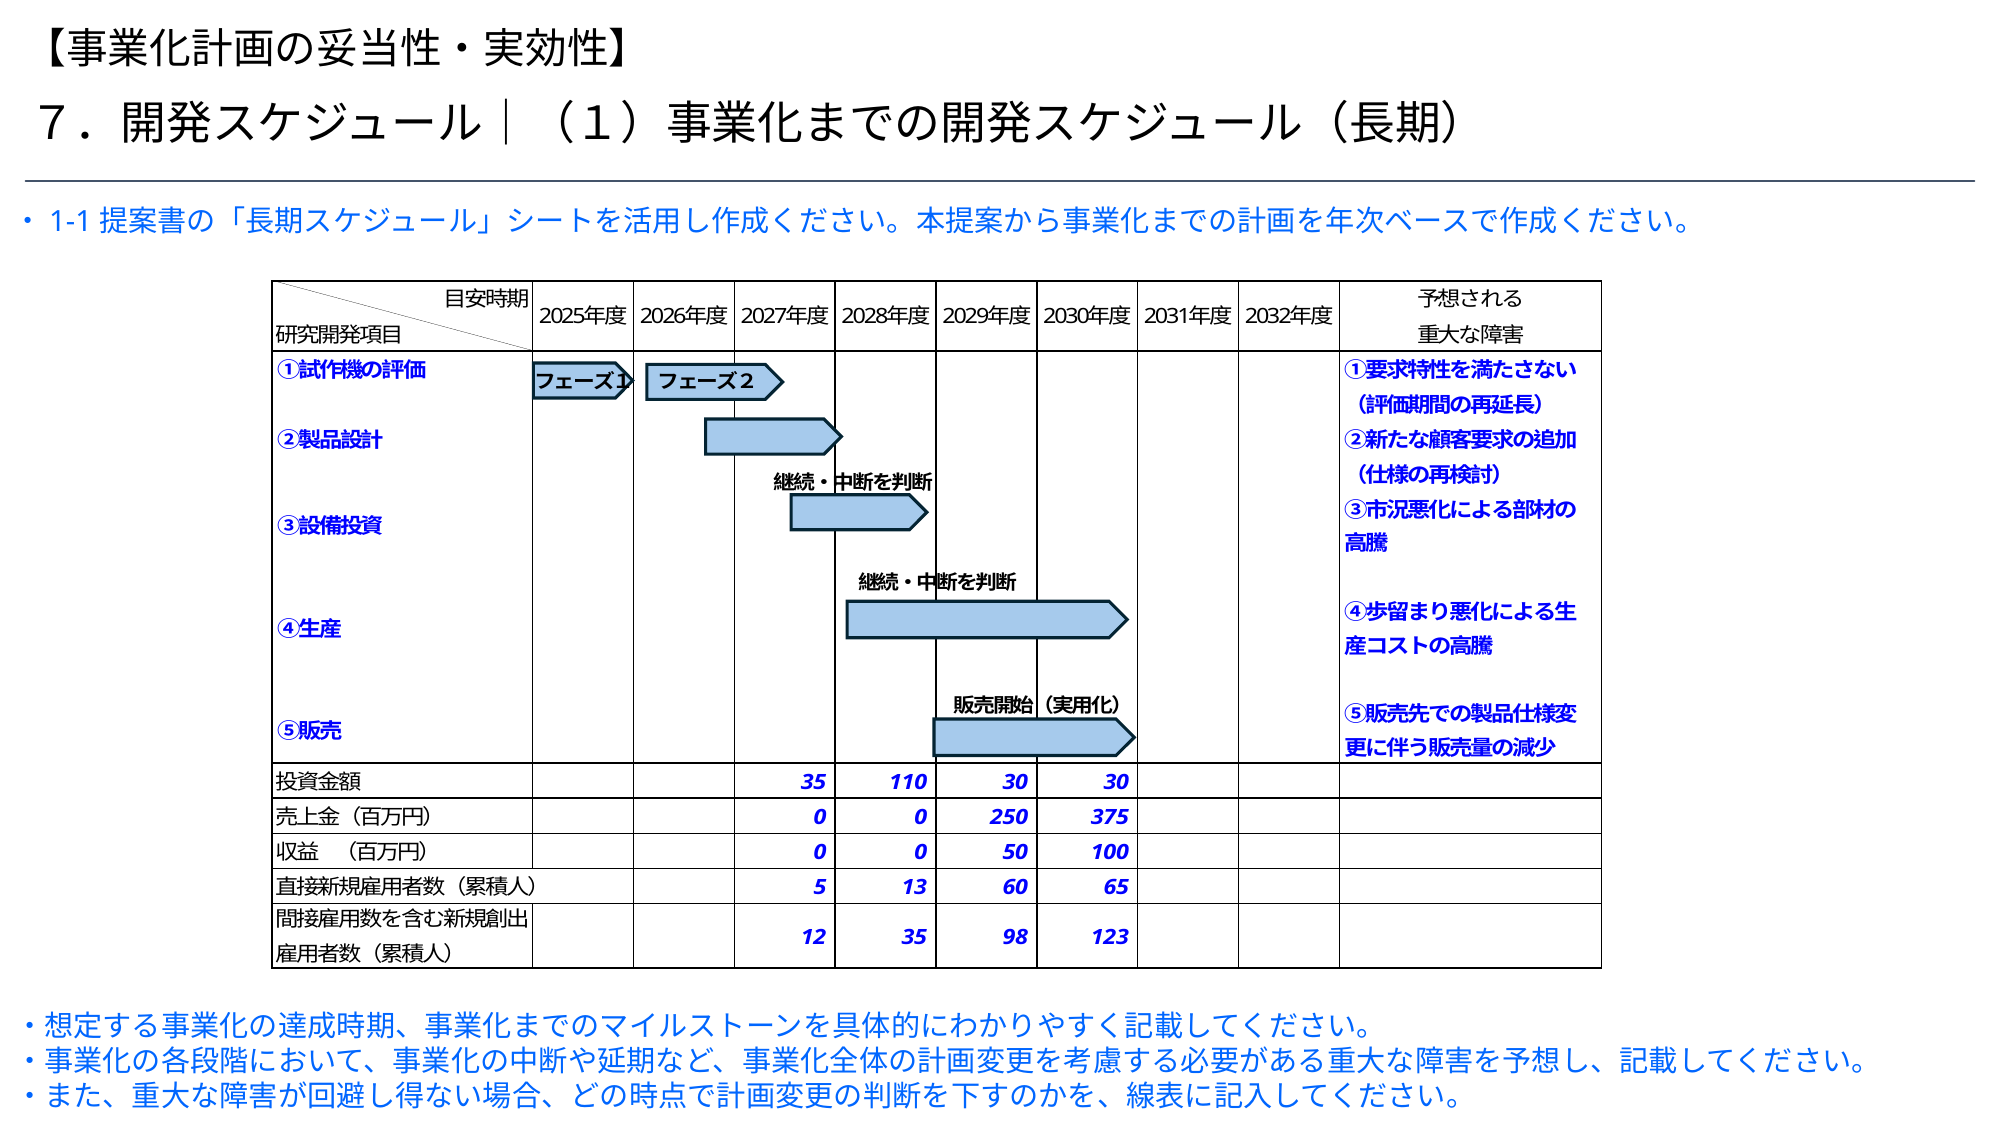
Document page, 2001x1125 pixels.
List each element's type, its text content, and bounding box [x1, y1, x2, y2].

text_box ・想定する事業化の達成時期、事業化までのマイルストーンを具体的にわかりやすく記載してください。 ・事業化の各段階において、事業化の中断や延期など、事業化全体の計画変更を考慮する必要がある重大な障害を予想し、記載してください。 ・また、重大な障害が回避し得ない場合、どの時点で計画変更の判断を下すのかを、線表に記入してください。 [0, 999, 2000, 1114]
text_box ・1-1提案書の「長期スケジュール」シートを活用し作成ください。本提案から事業化までの計画を年次ベースで作成ください。 [0, 182, 2000, 259]
text_box 【事業化計画の妥当性・実効性】 [24, 28, 1818, 74]
picture [231, 244, 1704, 1004]
text_box ７．開発スケジュール｜（１）事業化までの開発スケジュール（長期） [29, 100, 1969, 150]
